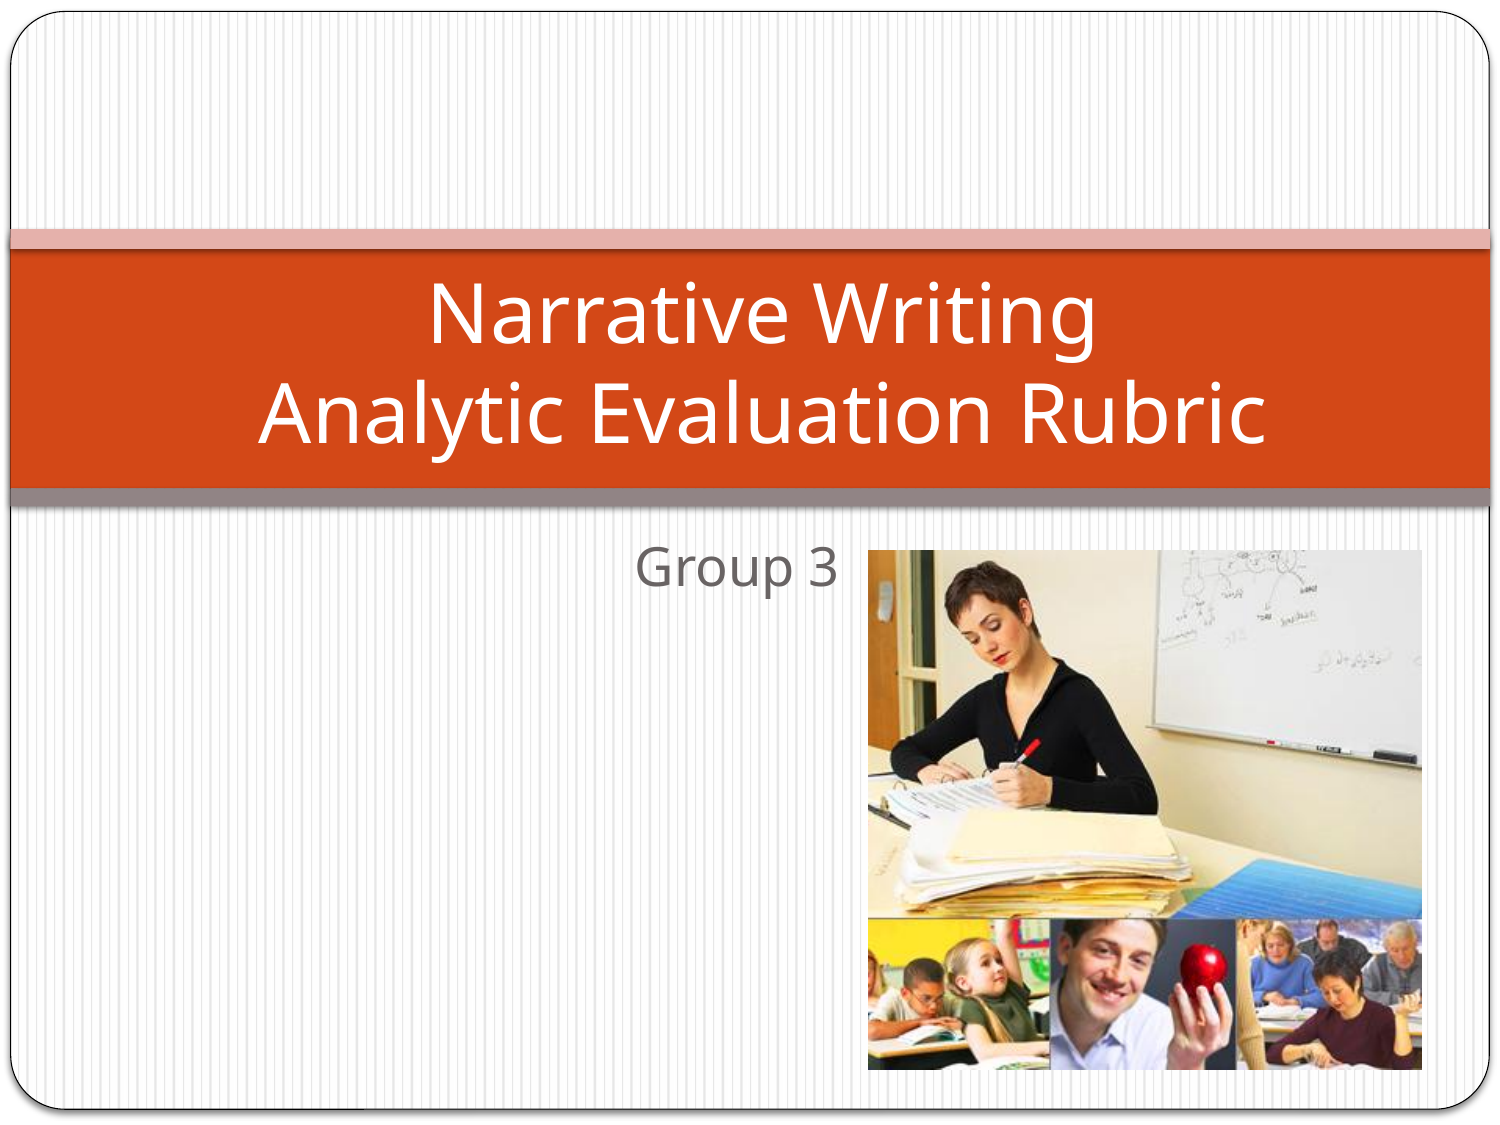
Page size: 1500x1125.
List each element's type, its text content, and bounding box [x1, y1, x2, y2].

subtitle Group 3 [212, 525, 1263, 788]
title Narrative Writing Analytic Evaluation Rubric [88, 243, 1439, 485]
picture [867, 550, 1422, 1070]
